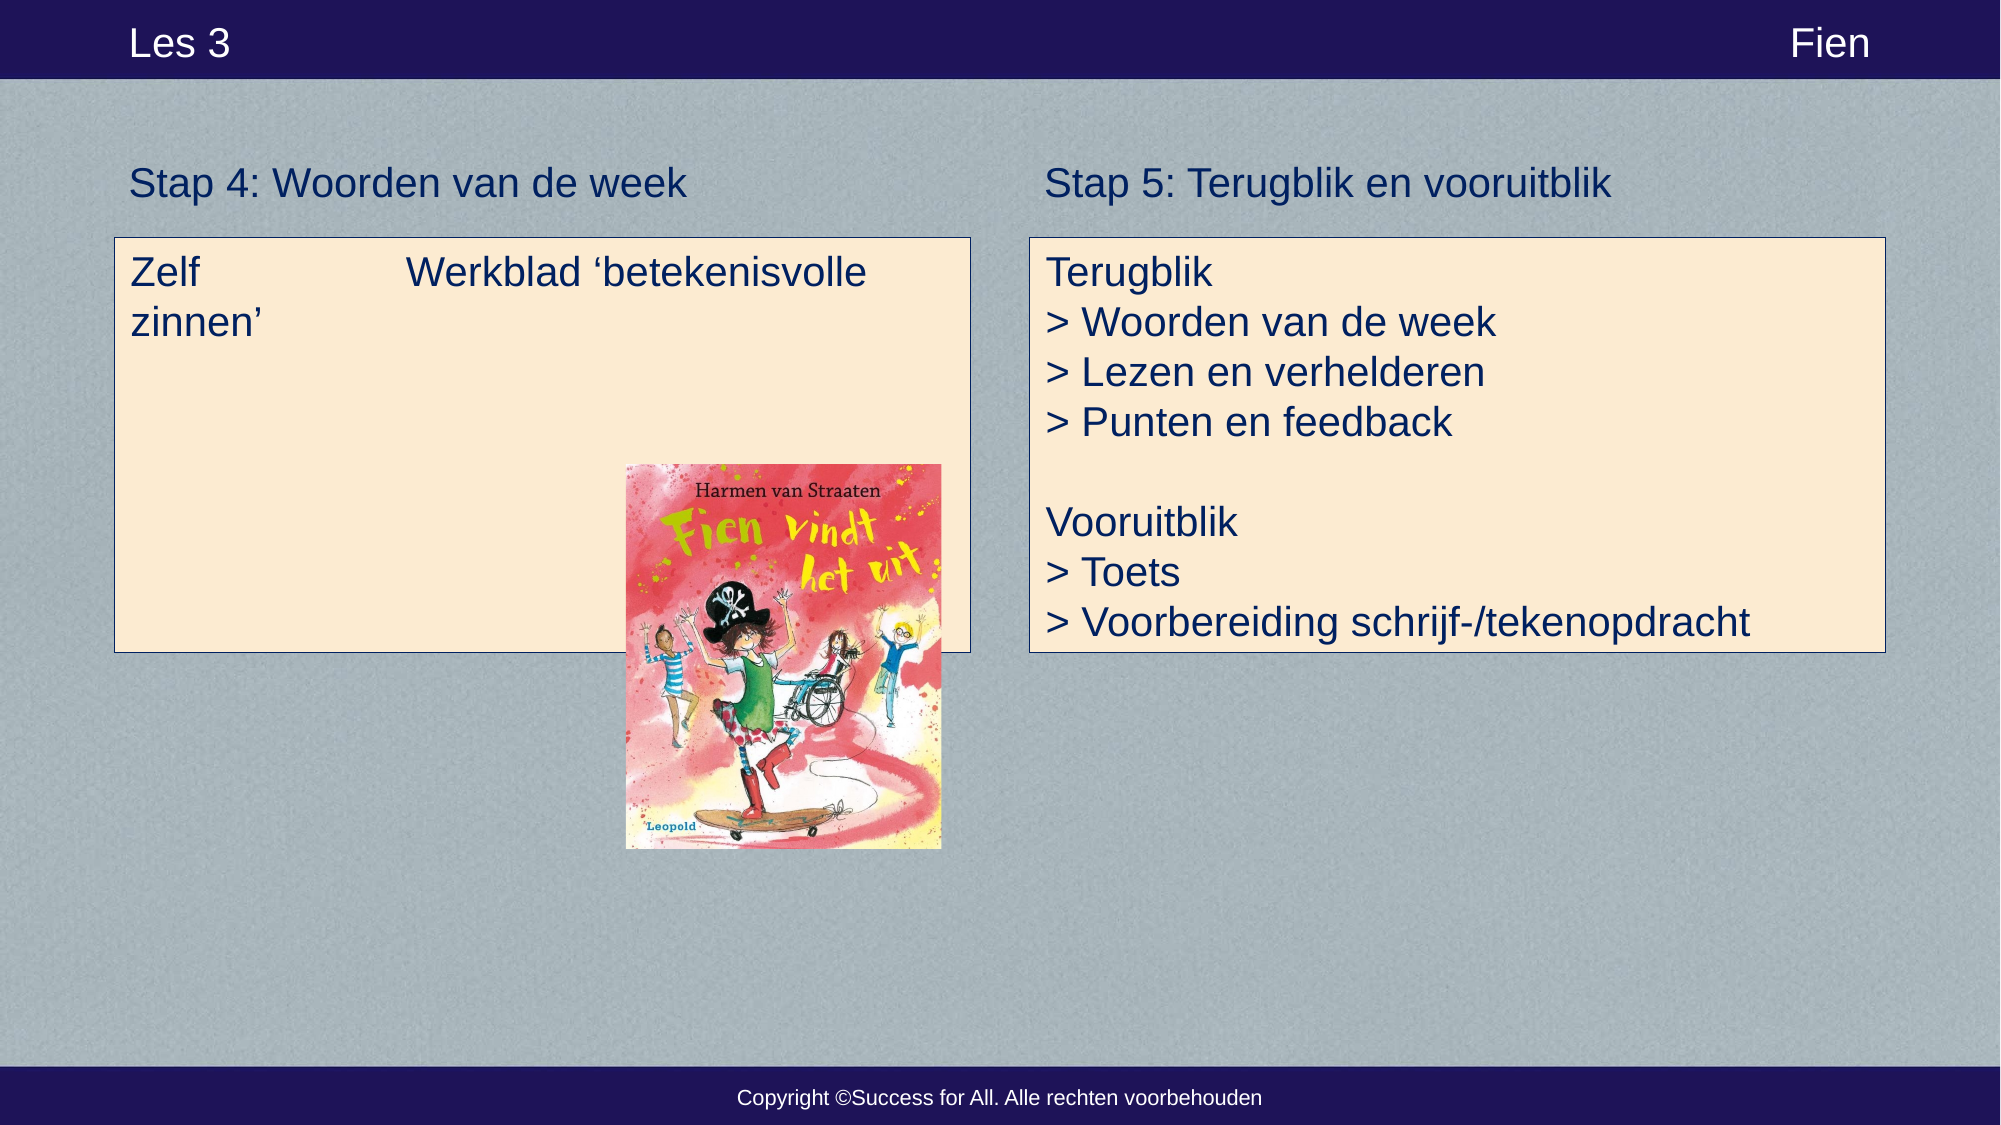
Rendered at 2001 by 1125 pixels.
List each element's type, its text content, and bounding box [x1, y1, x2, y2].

text_box Fien [999, 8, 1886, 73]
text_box Stap 4: Woorden van de week [114, 148, 907, 214]
text_box Terugblik > Woorden van de week > Lezen en verhelderen > Punten en feedback Vooruitblik > Toets > Voorbereiding schrijf-/tekenopdracht [1029, 237, 1886, 653]
text_box Stap 5: Terugblik en vooruitblik [1029, 148, 1822, 214]
picture [0, 0, 2001, 1125]
text_box Les 3 [114, 8, 354, 73]
text_box Copyright ©Success for All. Alle rechten voorbehouden [0, 1076, 2000, 1125]
text_box Zelf Werkblad ‘betekenisvolle zinnen’ [114, 237, 971, 653]
